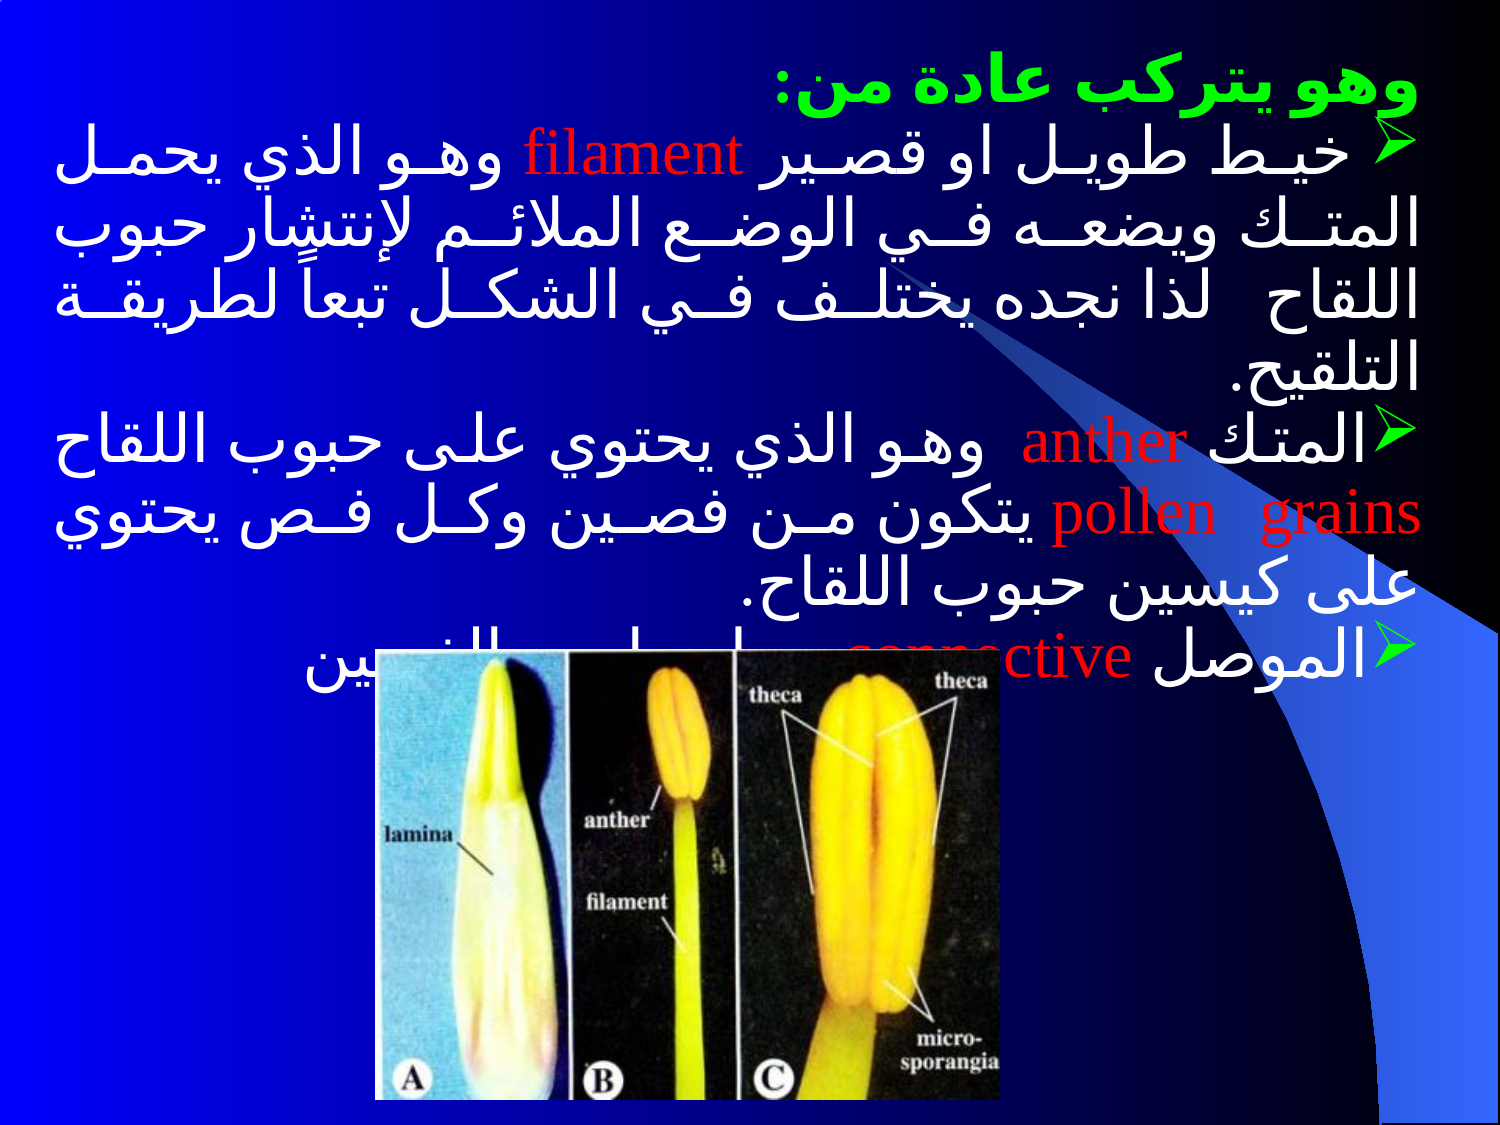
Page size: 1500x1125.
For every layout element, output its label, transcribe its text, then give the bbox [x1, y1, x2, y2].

text_box وهو يتركب عادة من: خيط طويل او قصير filament وهو الذي يحمل المتك ويضعه في الوضع الملائم لإنتشار حبوب اللقاح لذا نجده يختلف في الشكل تبعاً لطريقة التلقيح. المتك anther وهو الذي يحتوي على حبوب اللقاح pollen grains يتكون من فصين وكل فص يحتوي على كيسين حبوب اللقاح. الموصل connective يصل ما بين الفصين [37, 37, 1438, 663]
picture [374, 649, 1001, 1101]
